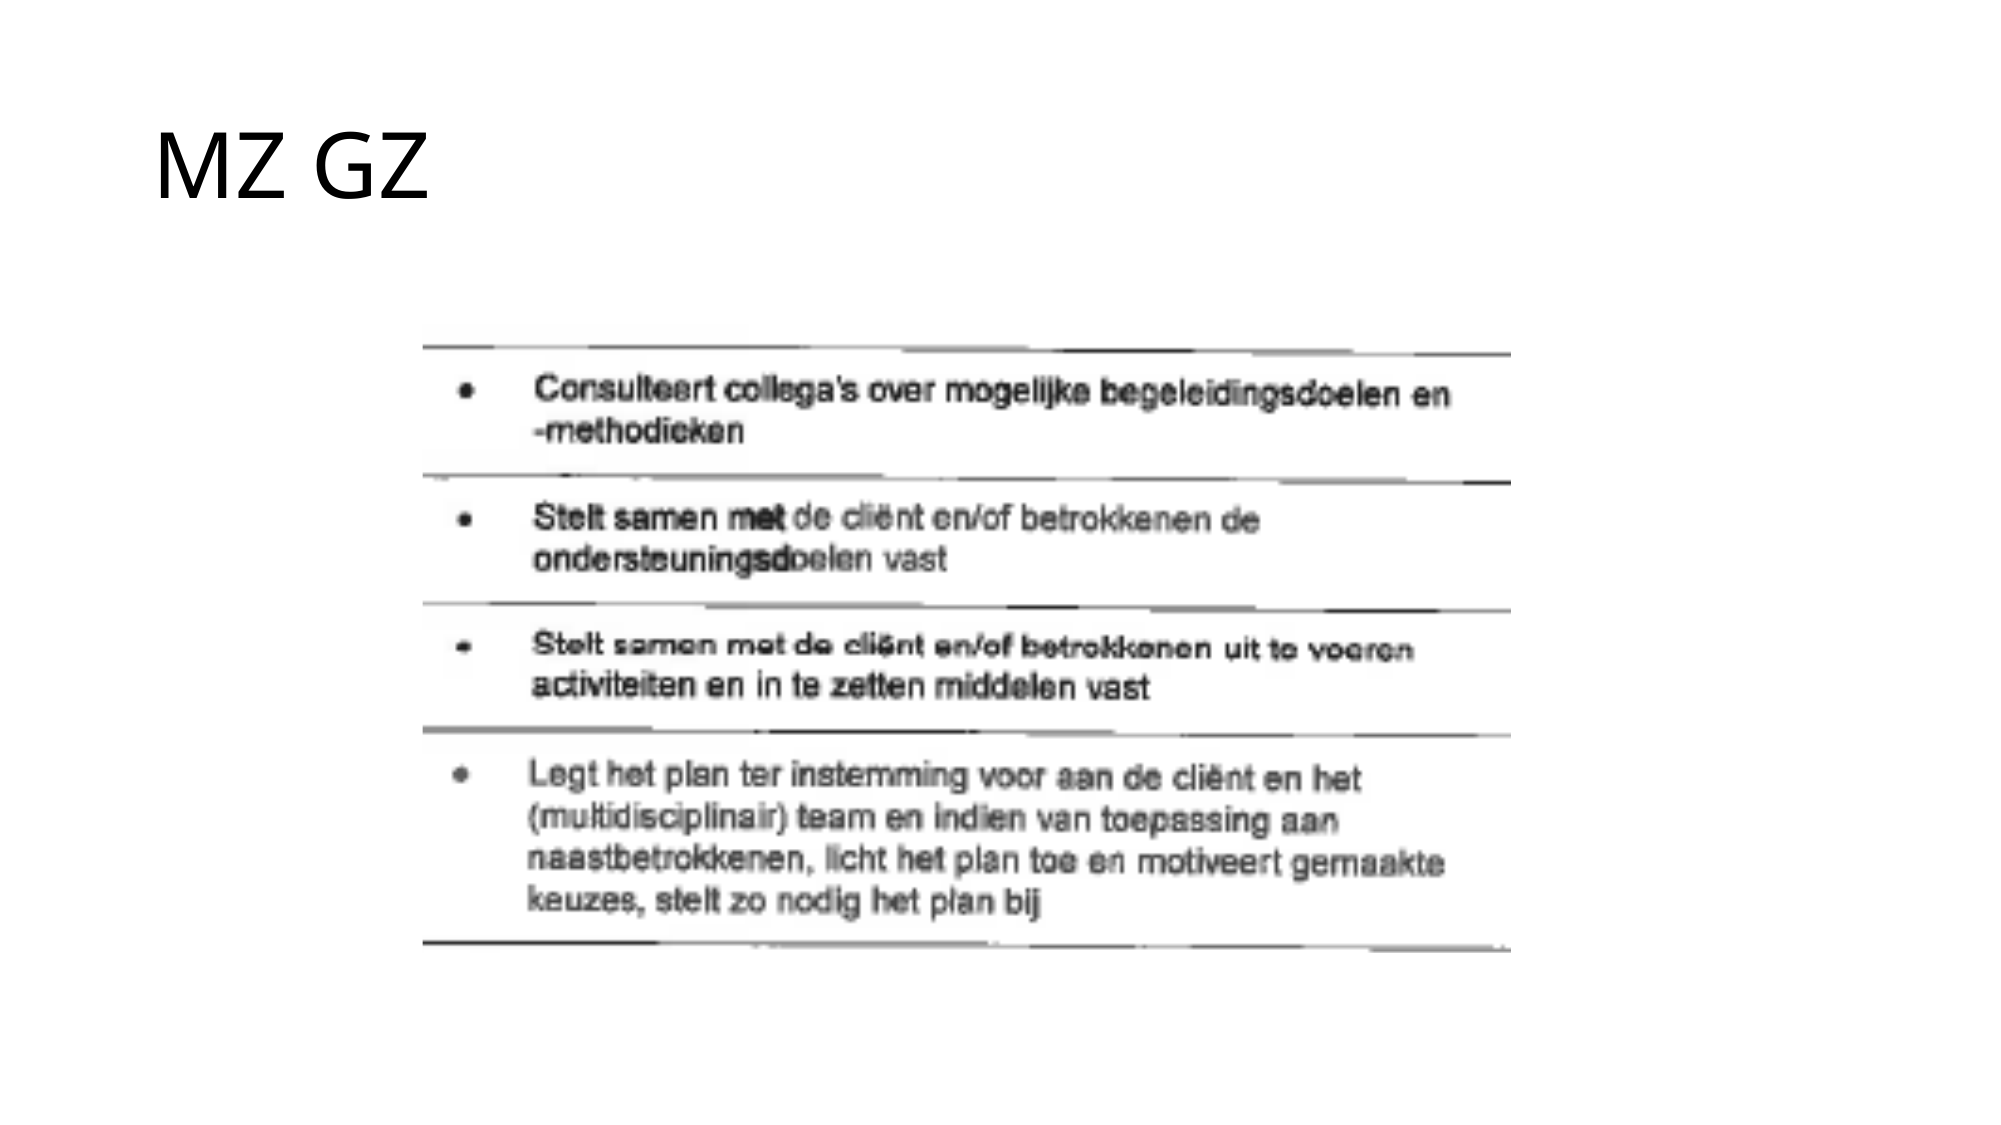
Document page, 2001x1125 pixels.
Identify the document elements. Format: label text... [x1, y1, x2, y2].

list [422, 315, 1511, 953]
title MZ GZ [137, 59, 1863, 278]
